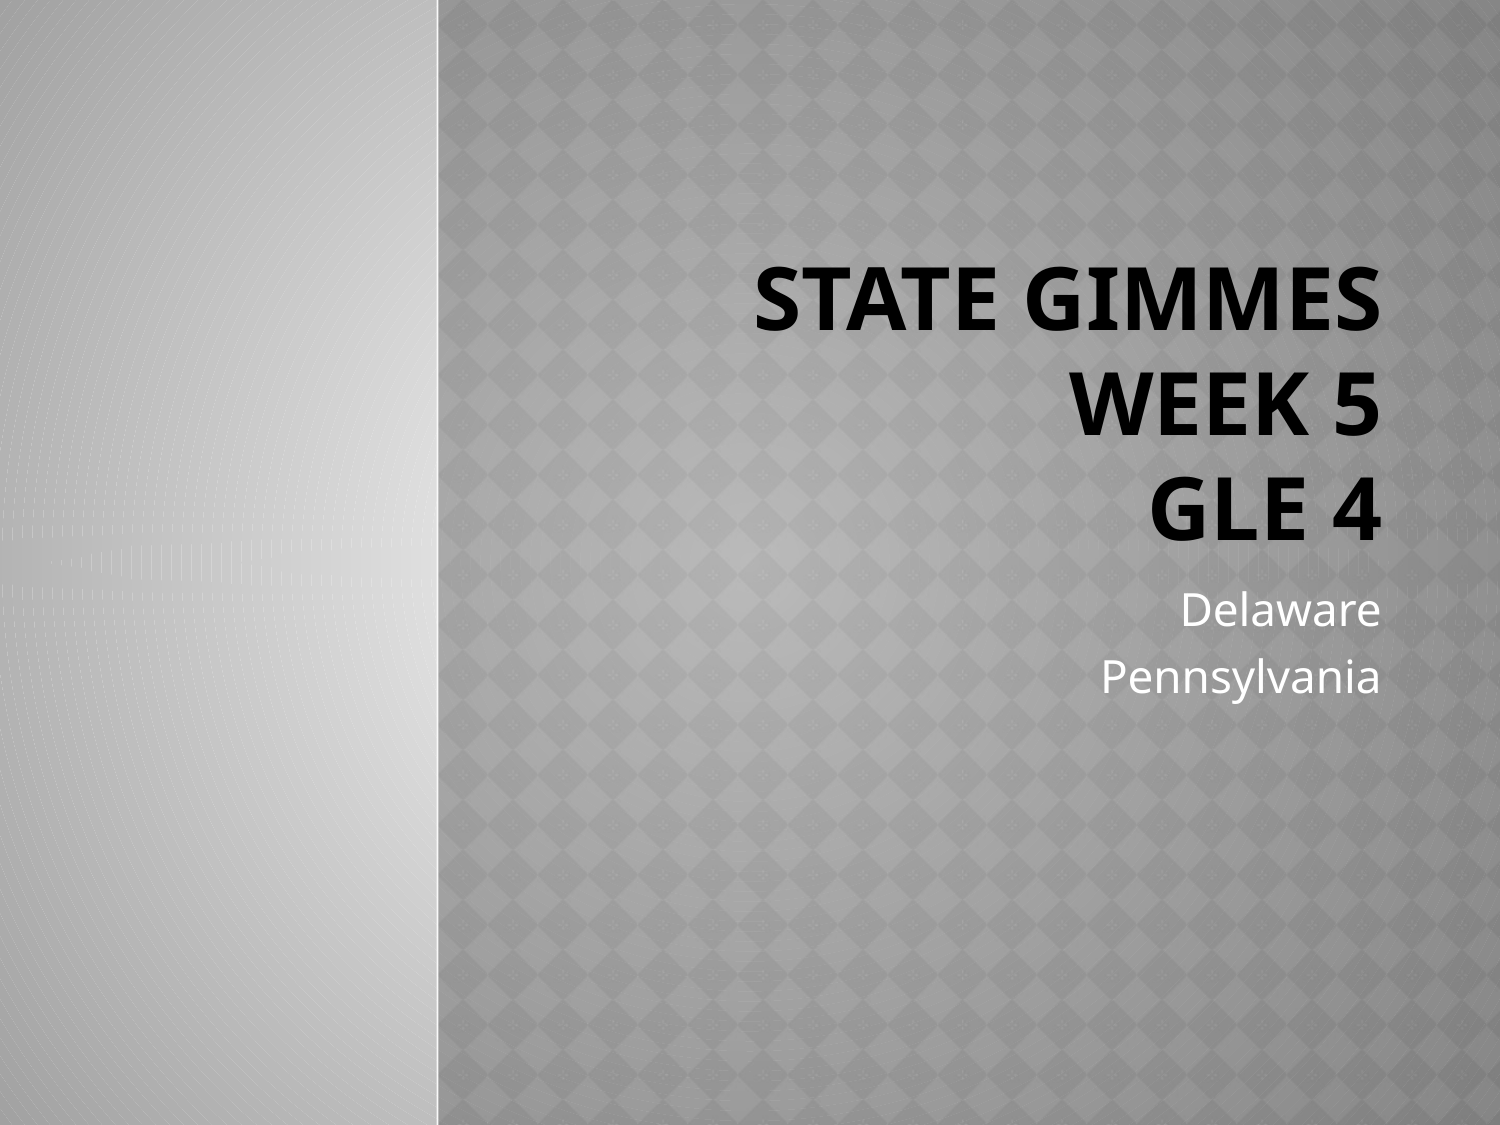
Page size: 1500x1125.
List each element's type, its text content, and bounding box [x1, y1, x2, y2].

subtitle Delaware Pennsylvania [550, 580, 1390, 762]
title State Gimmes Week 5 GLE 4 [552, 87, 1390, 558]
